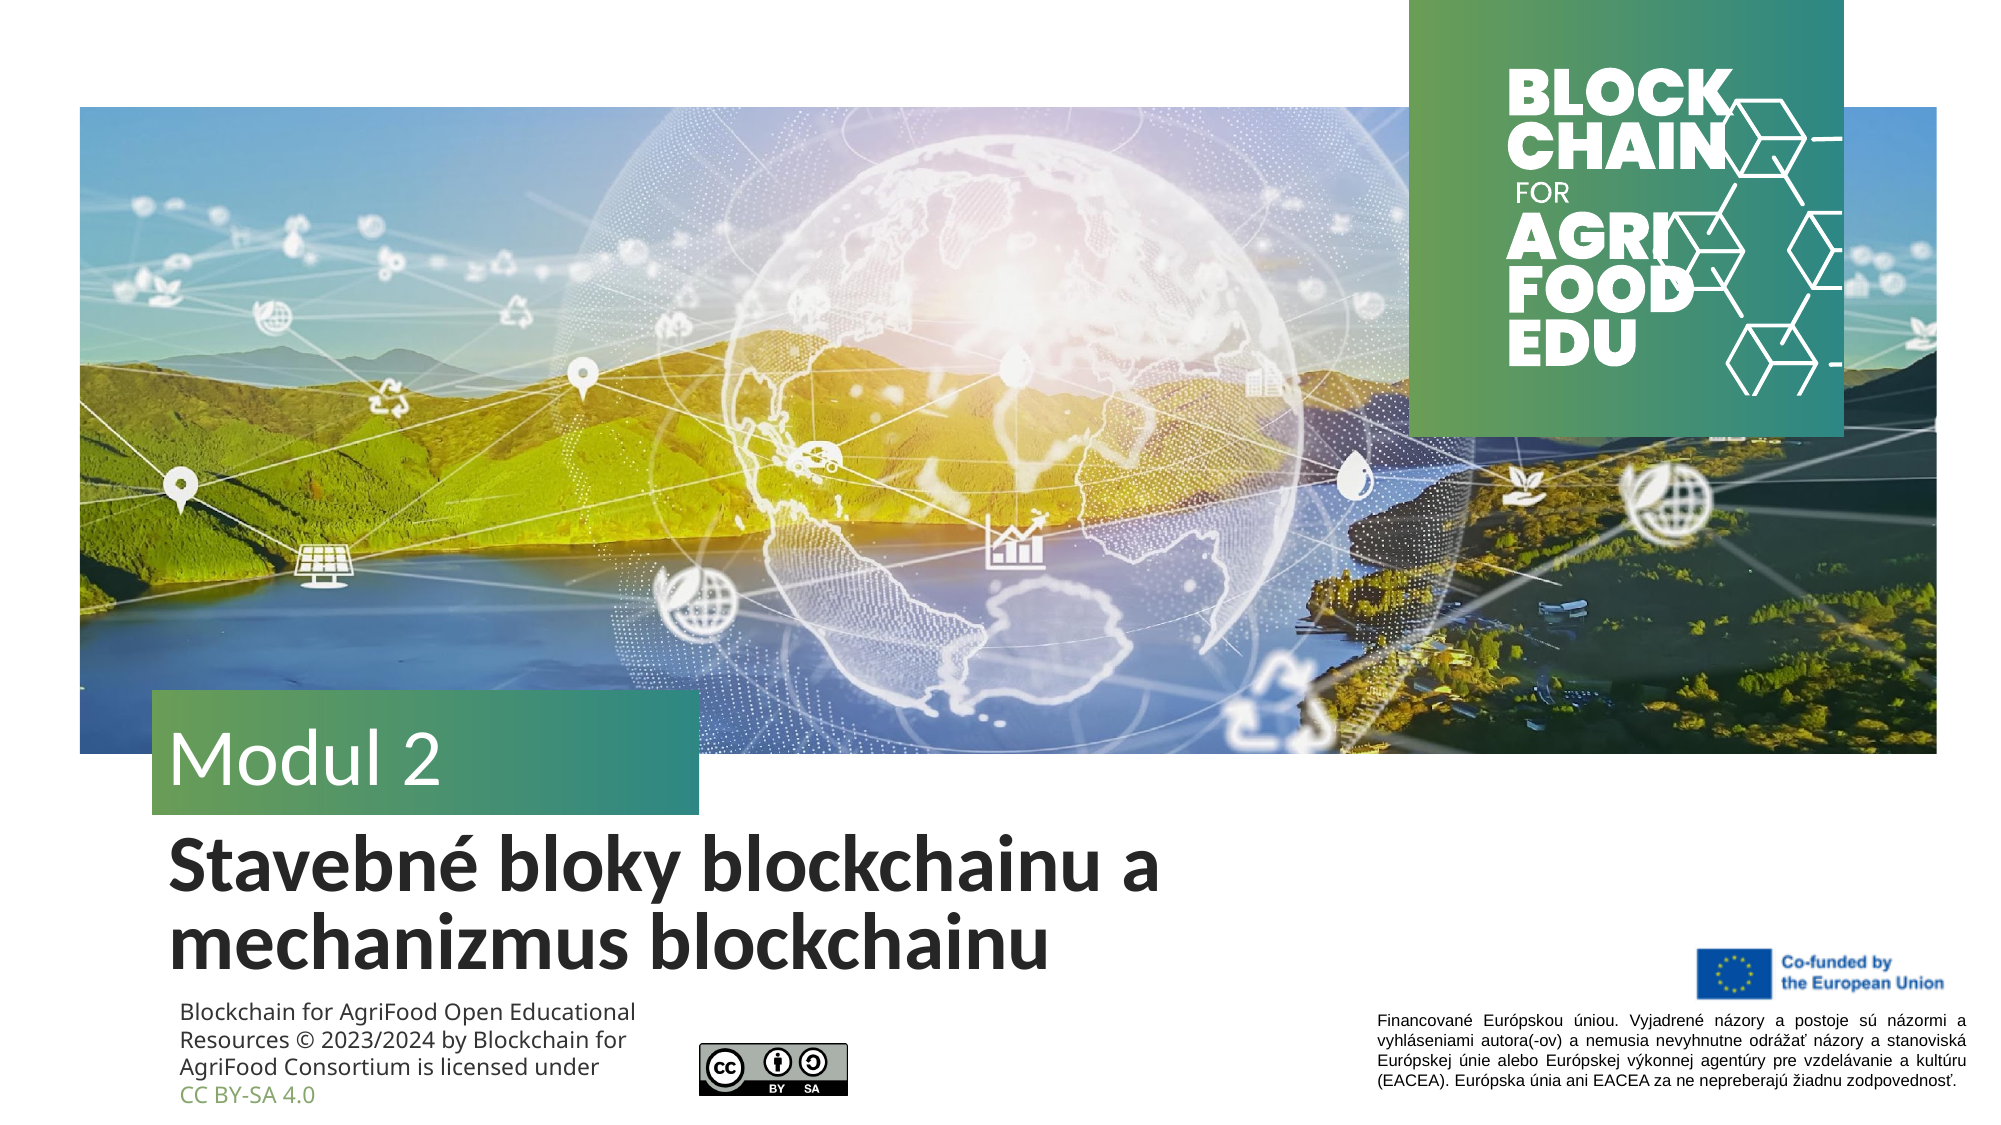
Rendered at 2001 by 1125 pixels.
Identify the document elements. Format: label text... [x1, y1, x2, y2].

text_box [1505, 67, 1843, 397]
list Modul 2 [152, 765, 700, 815]
text_box [1408, 0, 1844, 106]
list Stavebné bloky blockchainu a mechanizmus blockchainu [153, 821, 1569, 993]
picture [79, 107, 1937, 754]
text_box Blockchain for AgriFood Open Educational Resources © 2023/2024 by Blockchain for AgriFood Consortium is licensed under CC BY-SA 4.0 [164, 990, 687, 1119]
picture [698, 1043, 848, 1096]
picture [1693, 946, 1964, 1003]
text_box Financované Európskou úniou. Vyjadrené názory a postoje sú názormi a vyhláseniami autora(-ov) a nemusia nevyhnutne odrážať názory a stanoviská Európskej únie alebo Európskej výkonnej agentúry pre vzdelávanie a kultúru (EACEA). Európska únia ani EACEA za ne nepreberajú žiadnu zodpovednosť. [1362, 1002, 1983, 1098]
